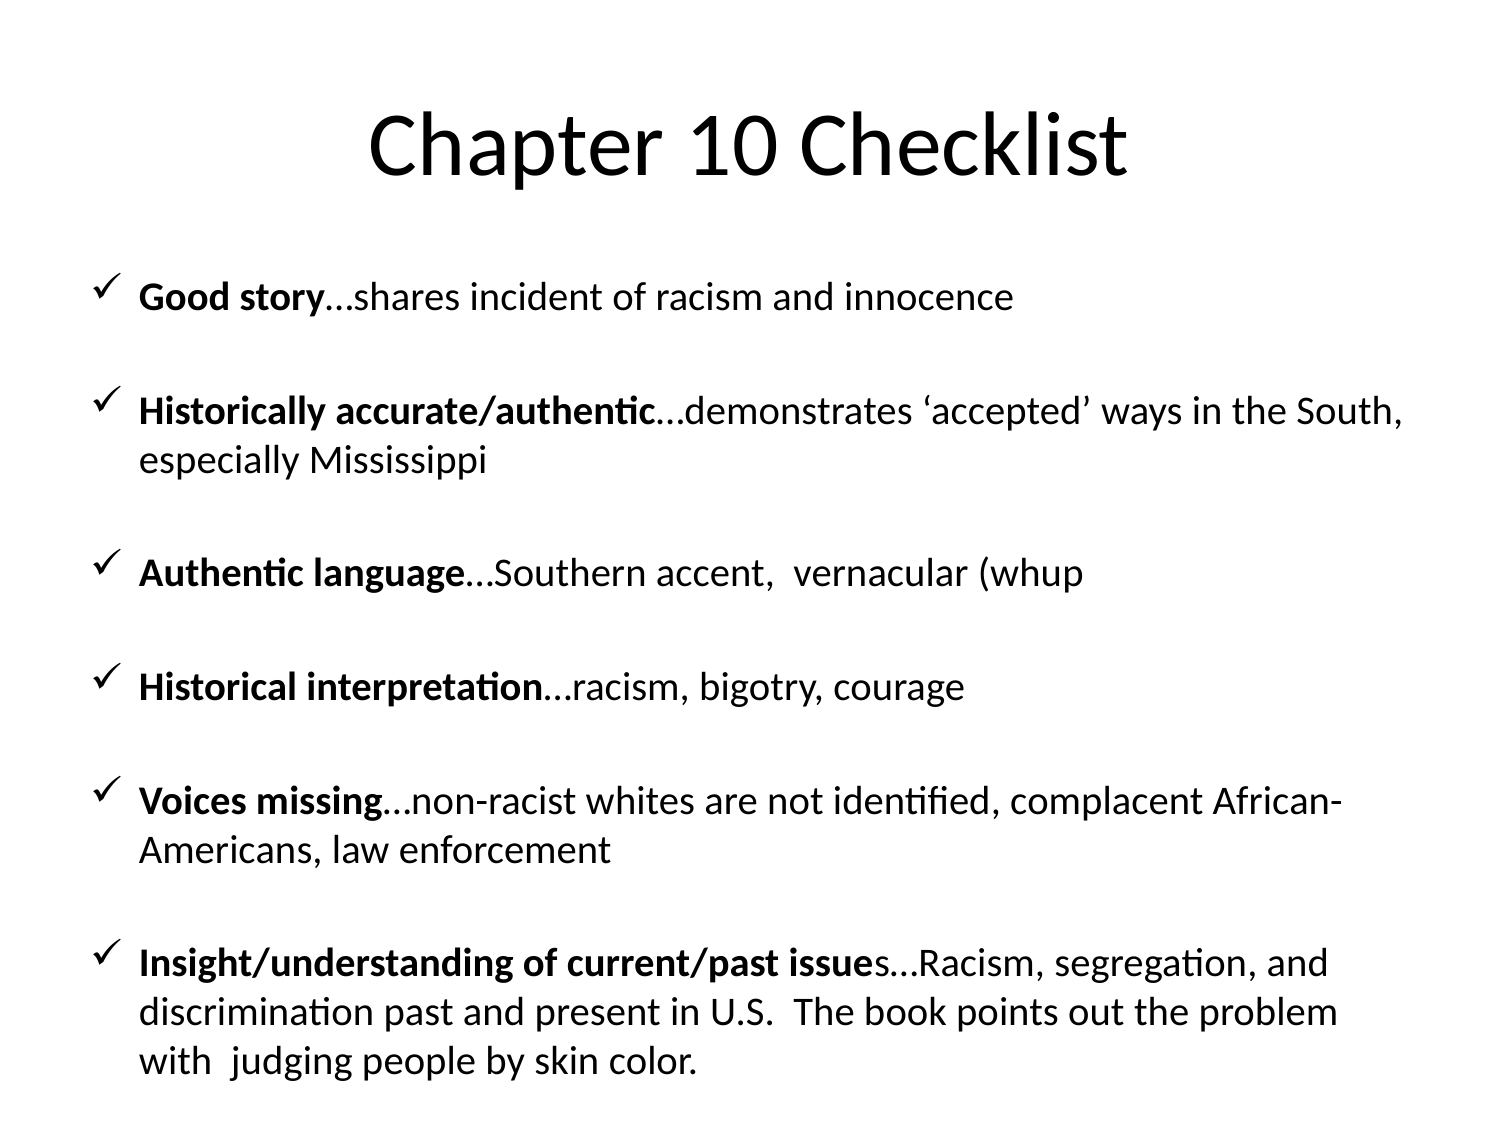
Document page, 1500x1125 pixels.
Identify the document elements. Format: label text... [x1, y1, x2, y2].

title Chapter 10 Checklist [75, 45, 1425, 233]
list Good story…shares incident of racism and innocence Historically accurate/authentic…demonstrates ‘accepted’ ways in the South, especially Mississippi Authentic language…Southern accent, vernacular (whup Historical interpretation…racism, bigotry, courage Voices missing…non-racist whites are not identified, complacent African-Americans, law enforcement Insight/understanding of current/past issues…Racism, segregation, and discrimination past and present in U.S. The book points out the problem with judging people by skin color. [75, 262, 1425, 1100]
